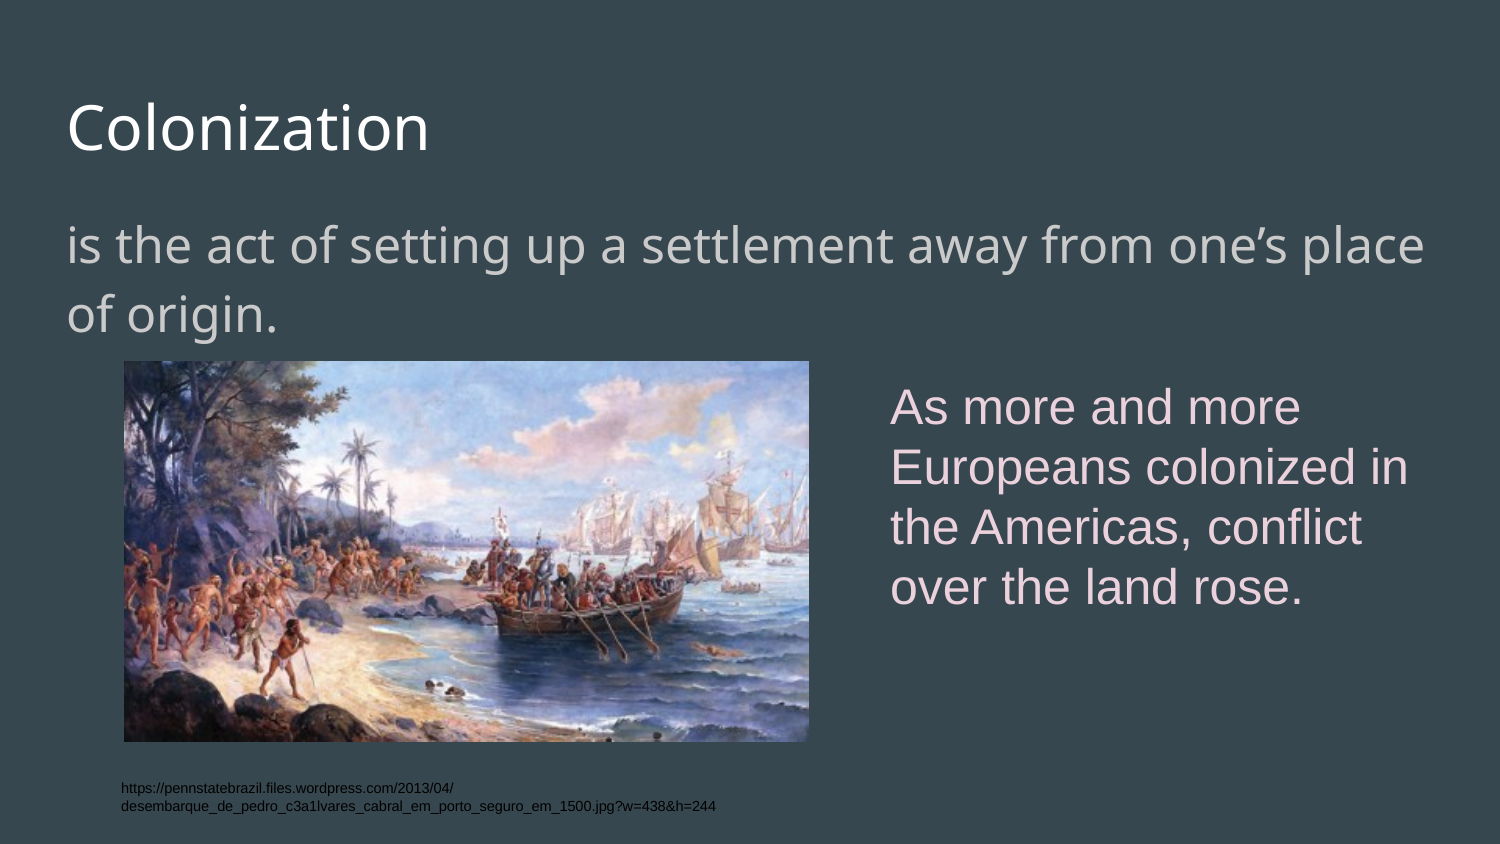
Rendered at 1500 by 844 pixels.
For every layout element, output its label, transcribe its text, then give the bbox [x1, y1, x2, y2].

text_box As more and more Europeans colonized in the Americas, conflict over the land rose. [875, 359, 1437, 744]
list is the act of setting up a settlement away from one’s place of origin. [51, 189, 1449, 360]
text_box https://pennstatebrazil.files.wordpress.com/2013/04/desembarque_de_pedro_c3a1lvares_cabral_em_porto_seguro_em_1500.jpg?w=438&h=244 [106, 763, 835, 810]
picture [124, 361, 810, 742]
title Colonization [51, 72, 1449, 167]
